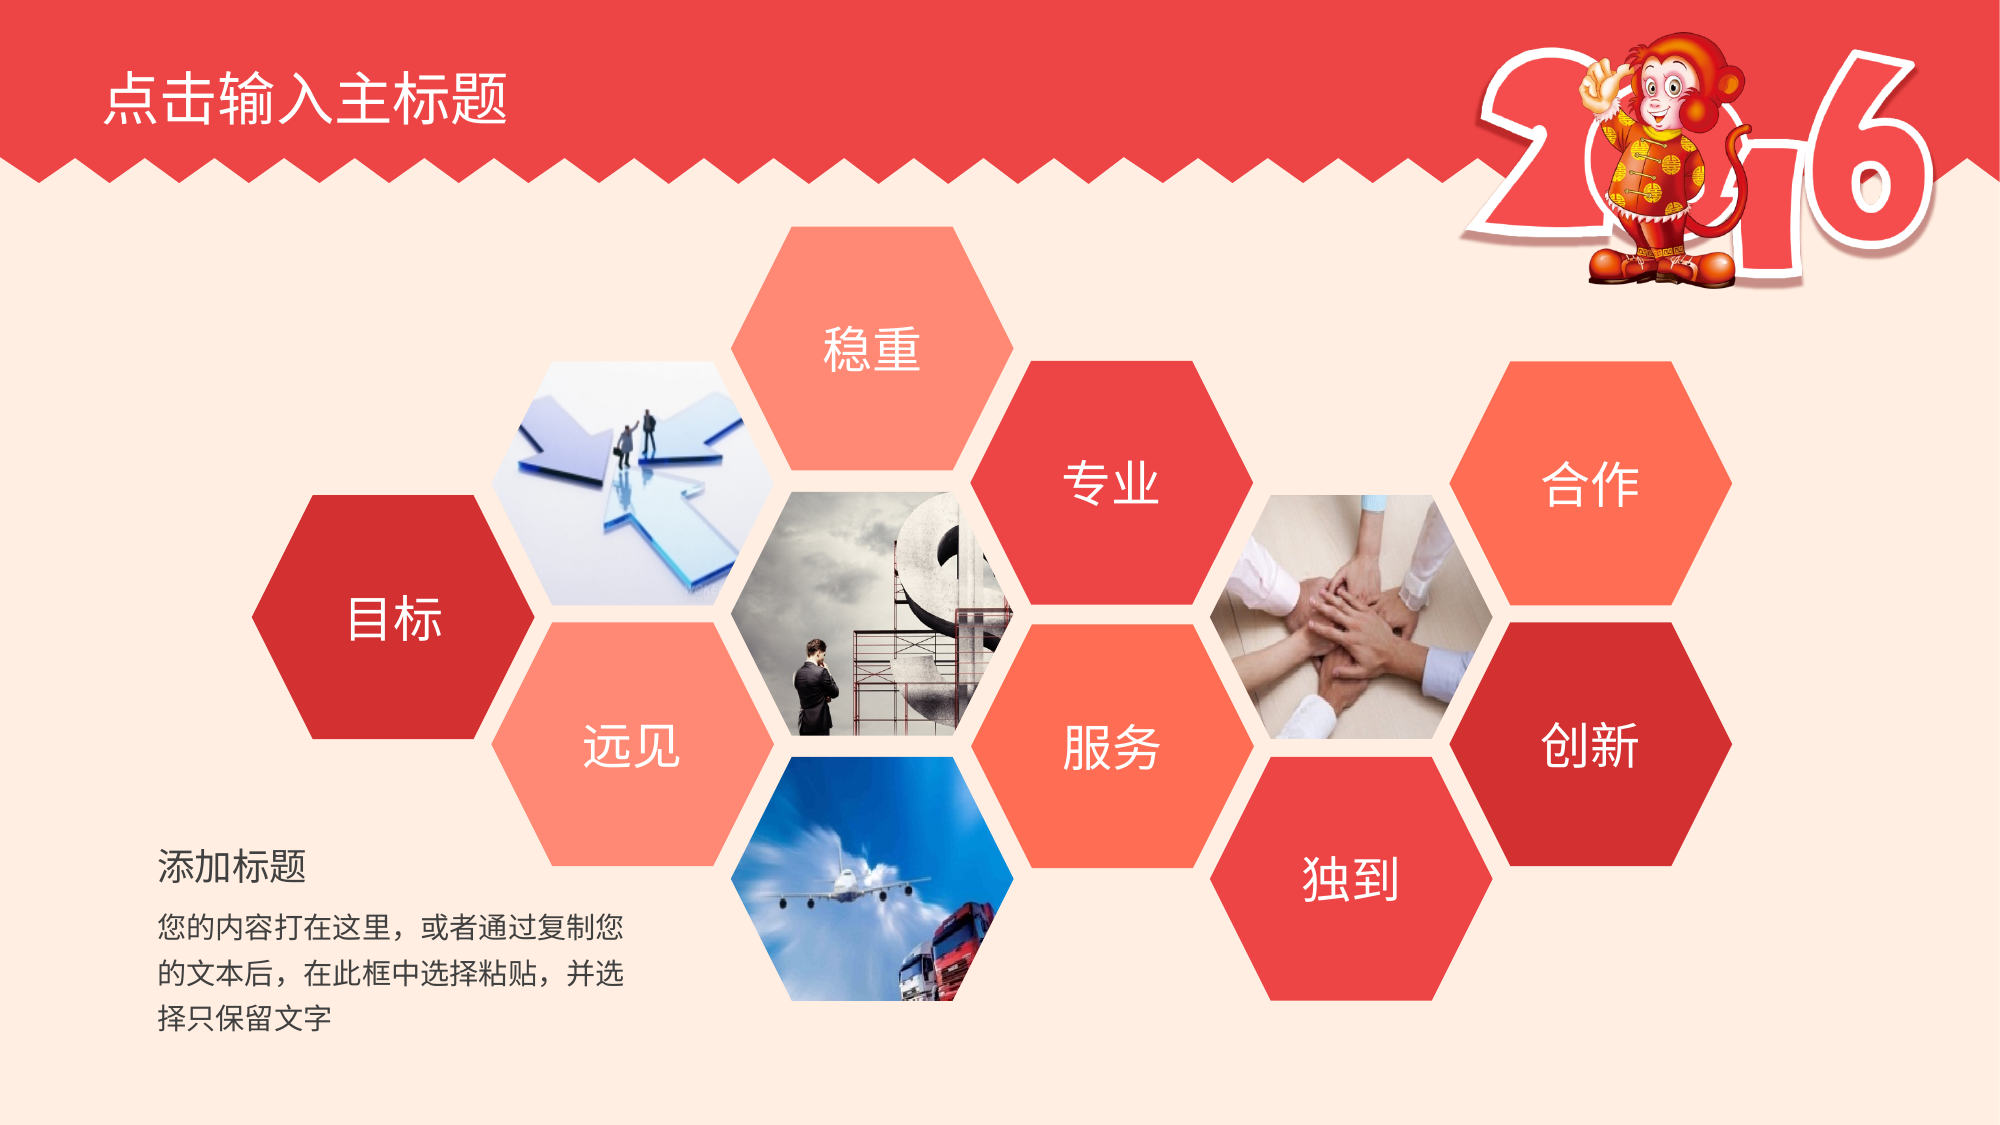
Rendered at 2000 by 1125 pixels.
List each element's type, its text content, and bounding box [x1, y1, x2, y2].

text_box [728, 754, 1016, 1003]
picture [1454, 0, 2000, 450]
text_box [489, 359, 776, 608]
text_box 您的内容打在这里，或者通过复制您的文本后，在此框中选择粘贴，并选择只保留文字 [142, 891, 658, 1043]
text_box [728, 489, 1016, 738]
text_box 创新 [1447, 620, 1735, 869]
text_box 目标 [249, 493, 537, 742]
text_box [1207, 493, 1495, 742]
text_box 服务 [969, 622, 1256, 871]
text_box 远见 [489, 620, 776, 869]
text_box 独到 [1207, 754, 1495, 1003]
text_box 合作 [1447, 359, 1735, 608]
text_box 专业 [968, 358, 1256, 607]
text_box 点击输入主标题 [86, 54, 525, 140]
text_box 添加标题 [142, 844, 323, 891]
text_box 稳重 [728, 224, 1016, 473]
